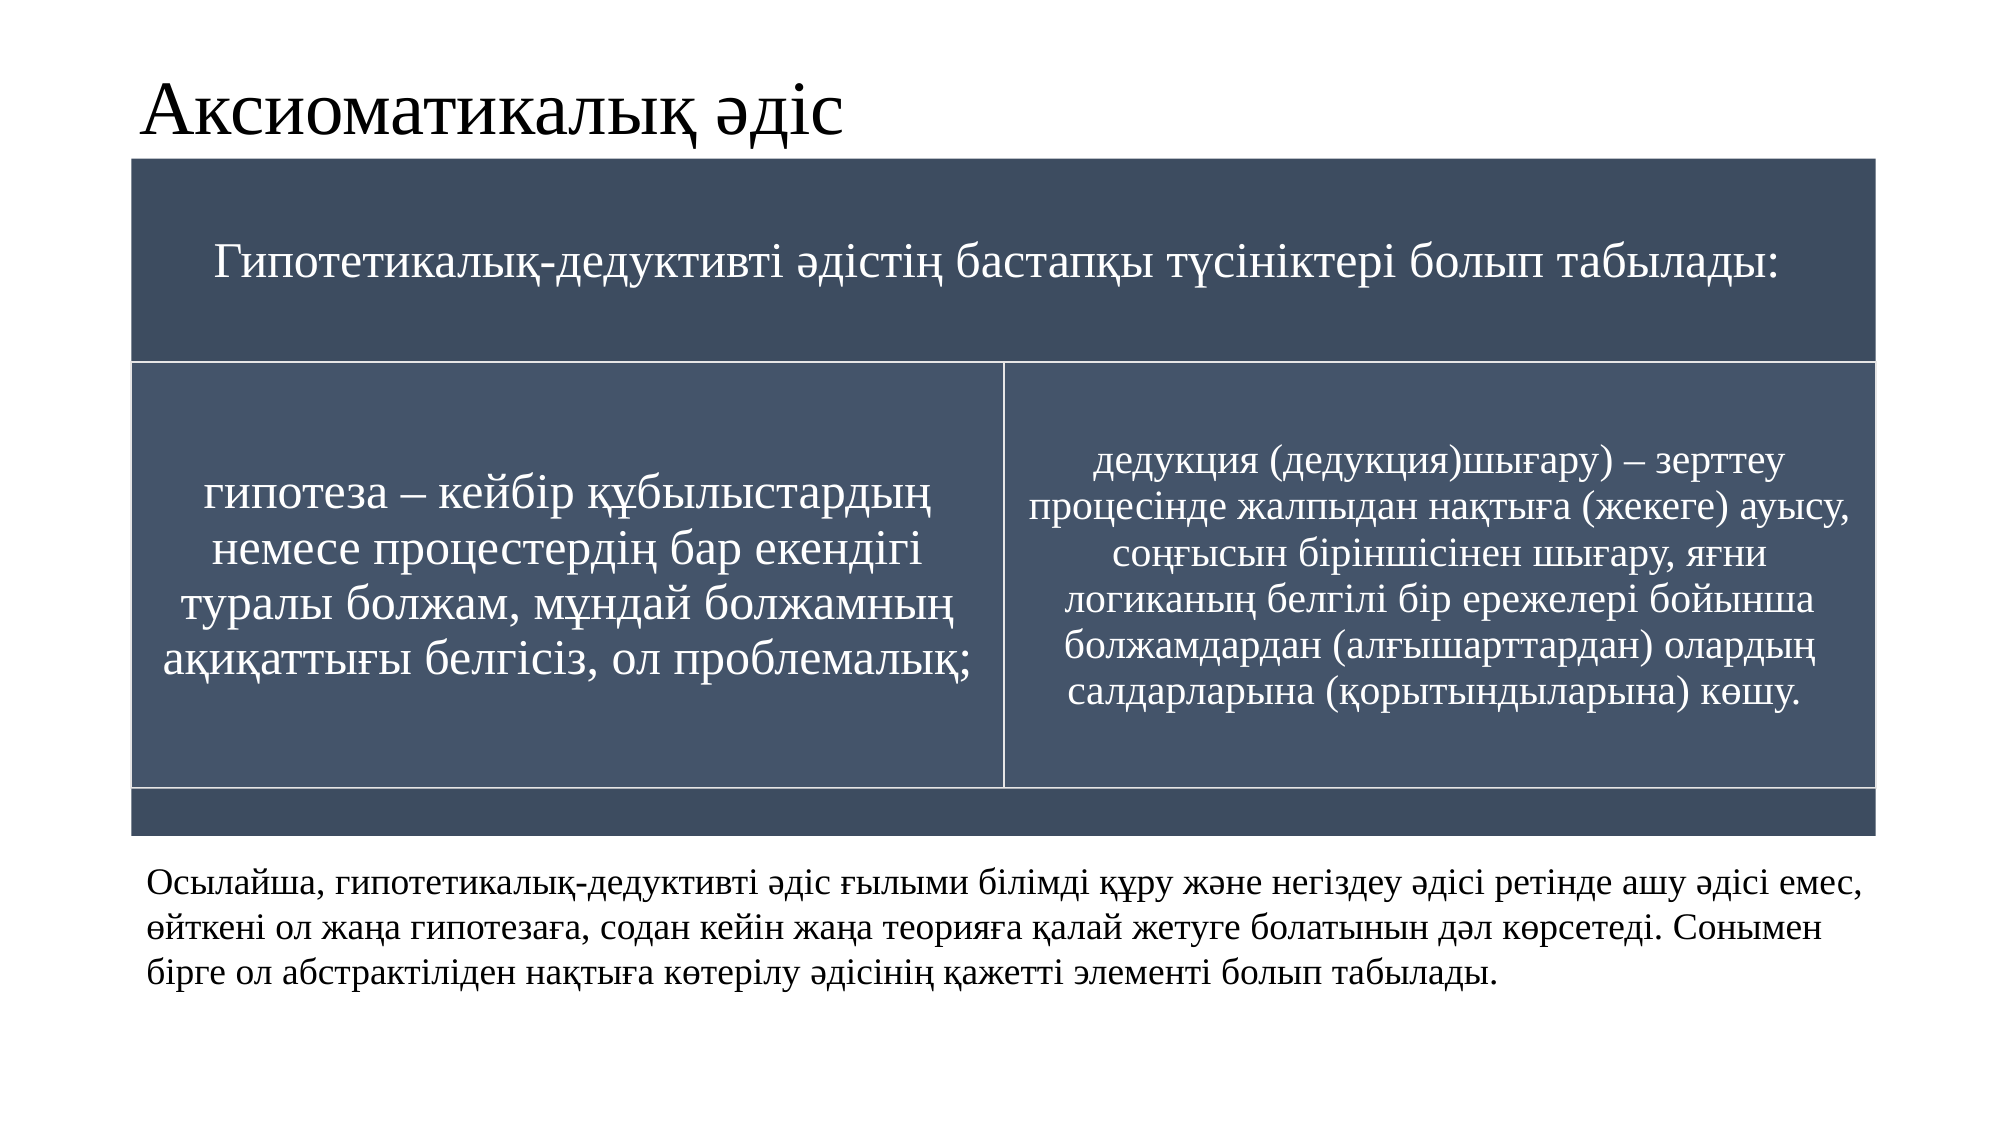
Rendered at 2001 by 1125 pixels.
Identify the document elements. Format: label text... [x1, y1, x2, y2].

text_box Осылайша, гипотетикалық-дедуктивті әдіс ғылыми білімді құру және негіздеу әдісі ретінде ашу әдісі емес, өйткені ол жаңа гипотезаға, содан кейін жаңа теорияға қалай жетуге болатынын дәл көрсетеді. Сонымен бірге ол абстрактіліден нақтыға көтерілу әдісінің қажетті элементі болып табылады. [131, 849, 1891, 1000]
title Аксиоматикалық әдіс [124, 59, 1418, 159]
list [131, 158, 1876, 836]
